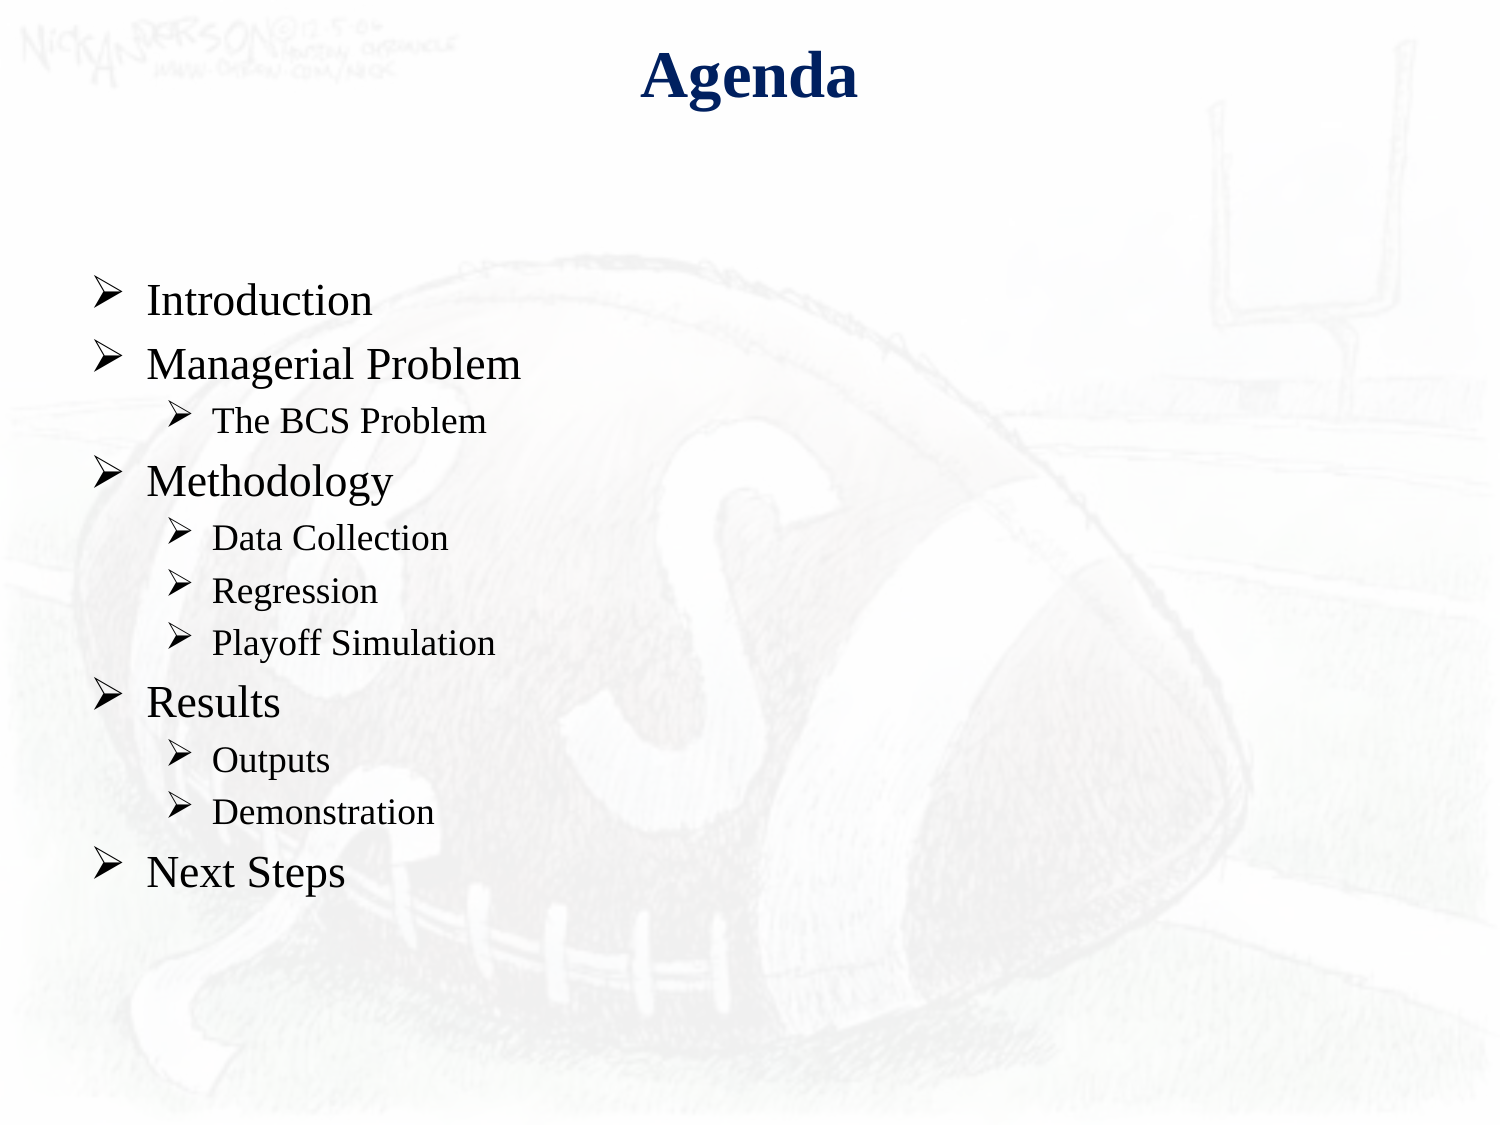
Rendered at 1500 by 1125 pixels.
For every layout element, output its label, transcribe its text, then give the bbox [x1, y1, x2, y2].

title Agenda [75, 12, 1425, 130]
list Introduction Managerial Problem The BCS Problem Methodology Data Collection Regression Playoff Simulation Results Outputs Demonstration Next Steps [75, 262, 1425, 1005]
